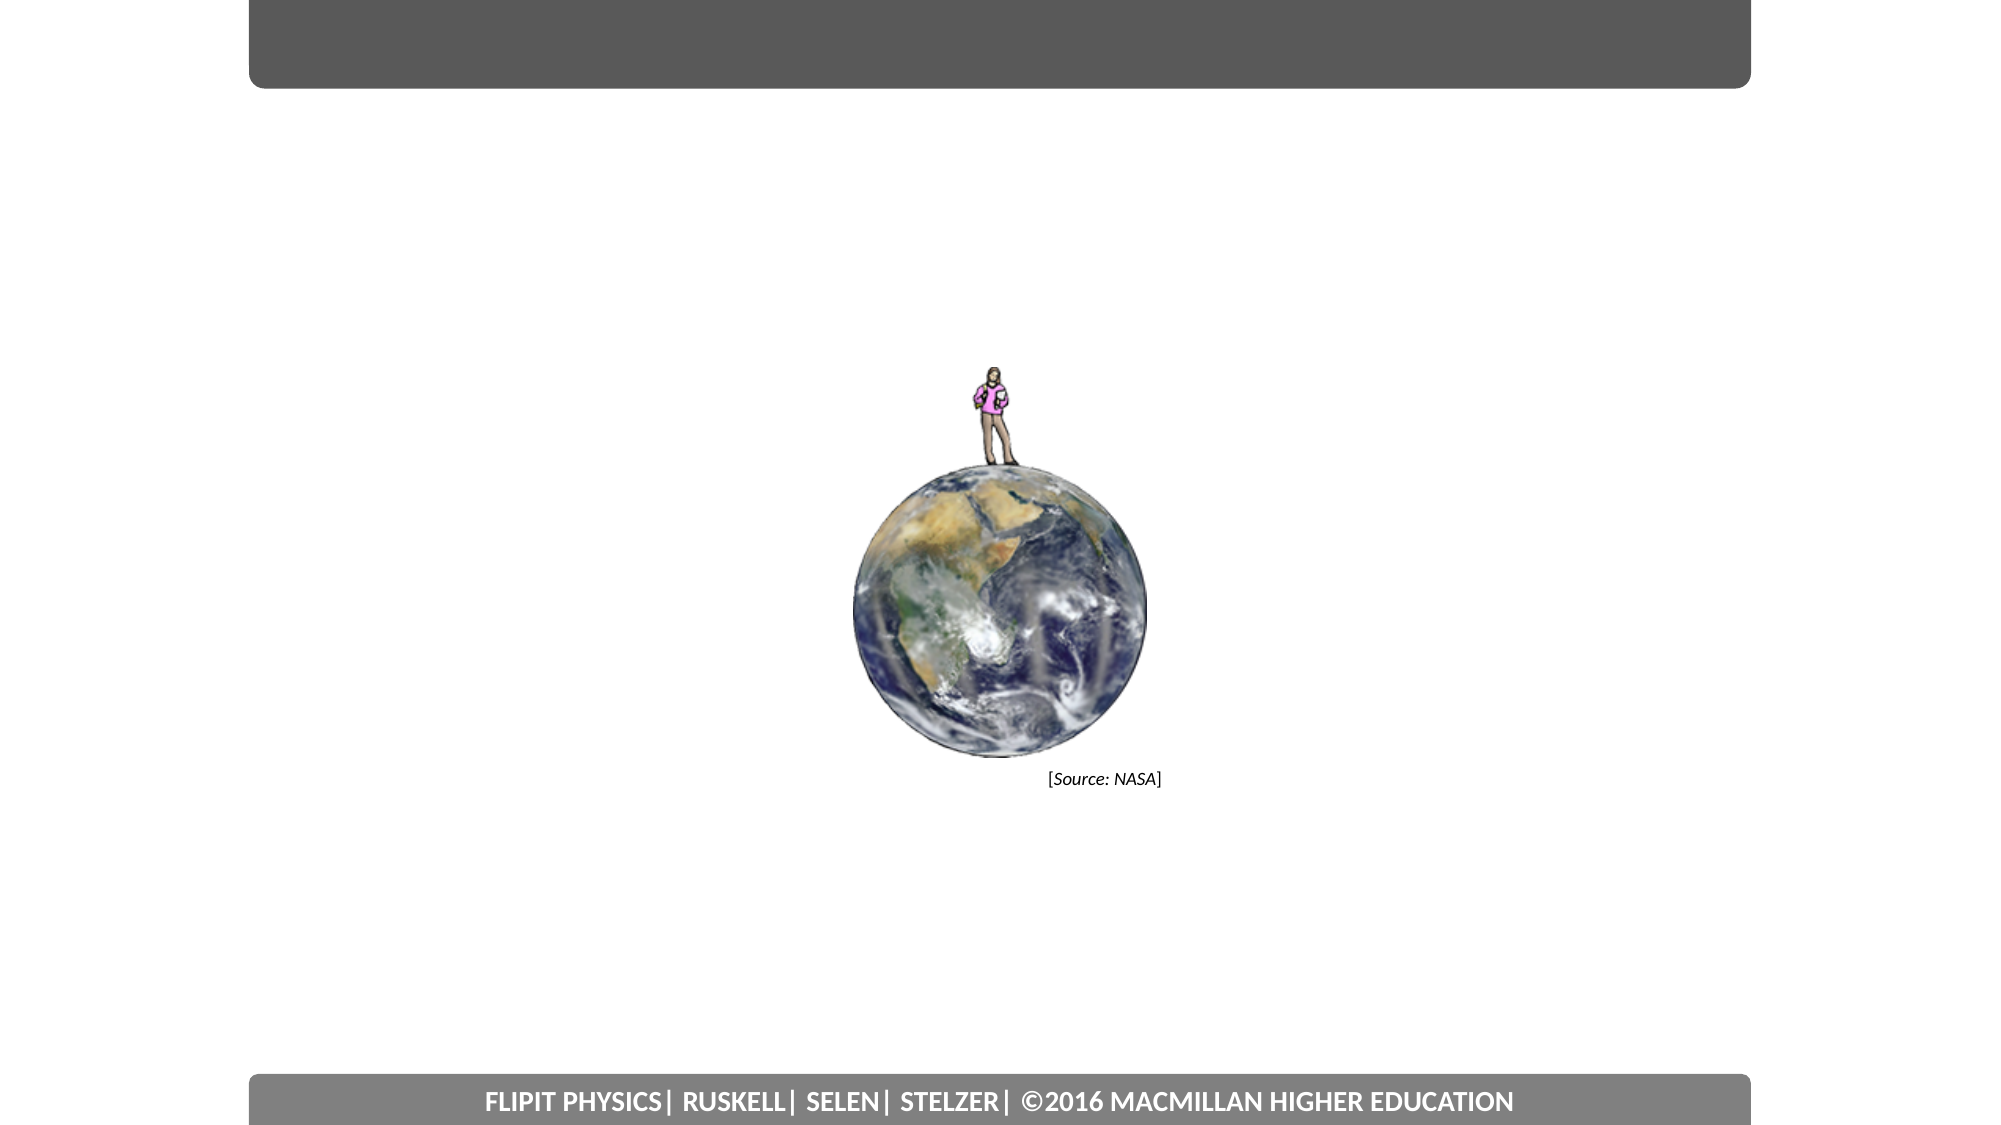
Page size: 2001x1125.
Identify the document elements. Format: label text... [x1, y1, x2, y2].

picture [853, 367, 1147, 758]
text_box [248, 0, 1752, 89]
text_box [Source: NASA] [853, 759, 1177, 797]
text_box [249, 1074, 1750, 1125]
